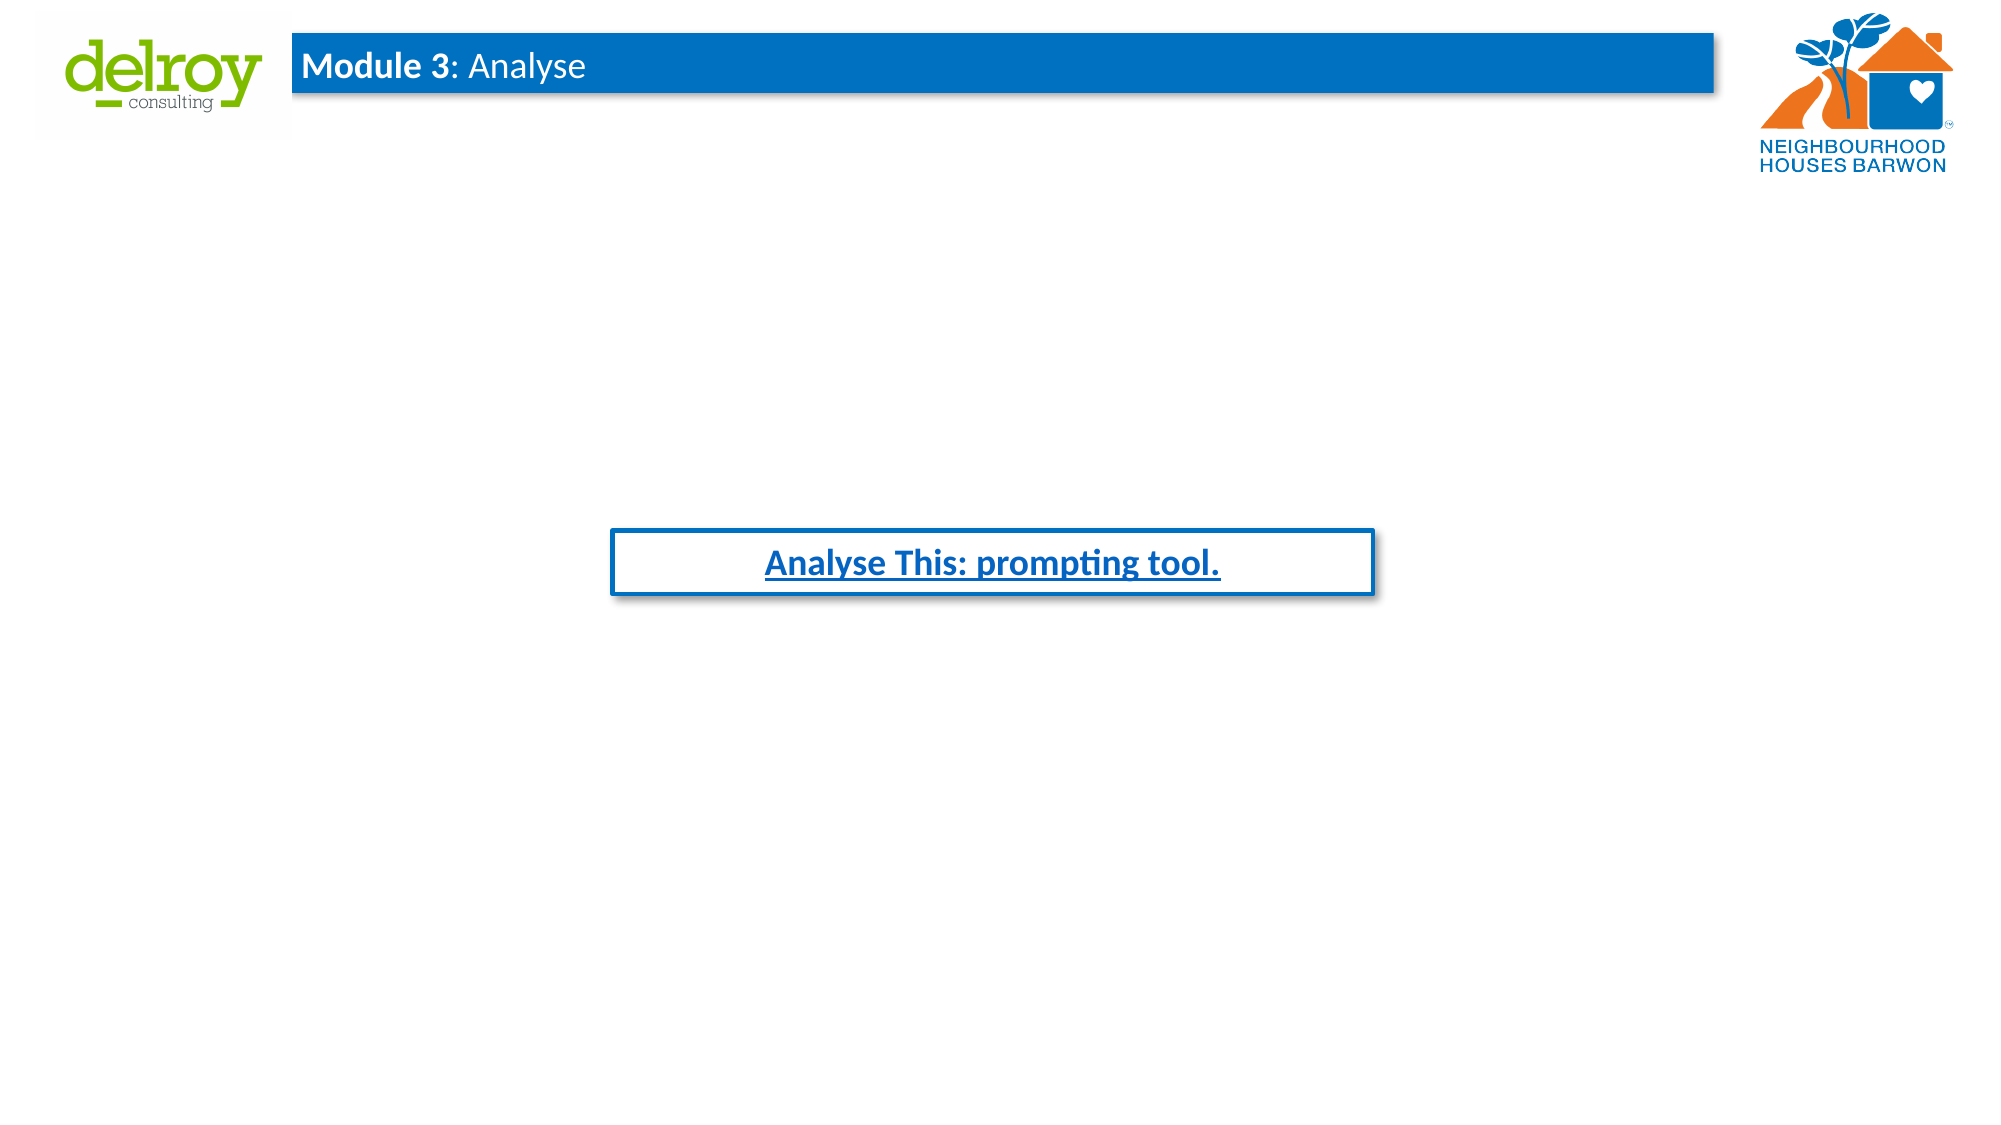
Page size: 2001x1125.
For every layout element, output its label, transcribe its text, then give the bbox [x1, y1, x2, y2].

text_box Analyse This: prompting tool. [612, 530, 1373, 595]
picture [35, 11, 292, 140]
picture [1759, 11, 1955, 176]
text_box Module 3: Analyse [292, 33, 1714, 93]
